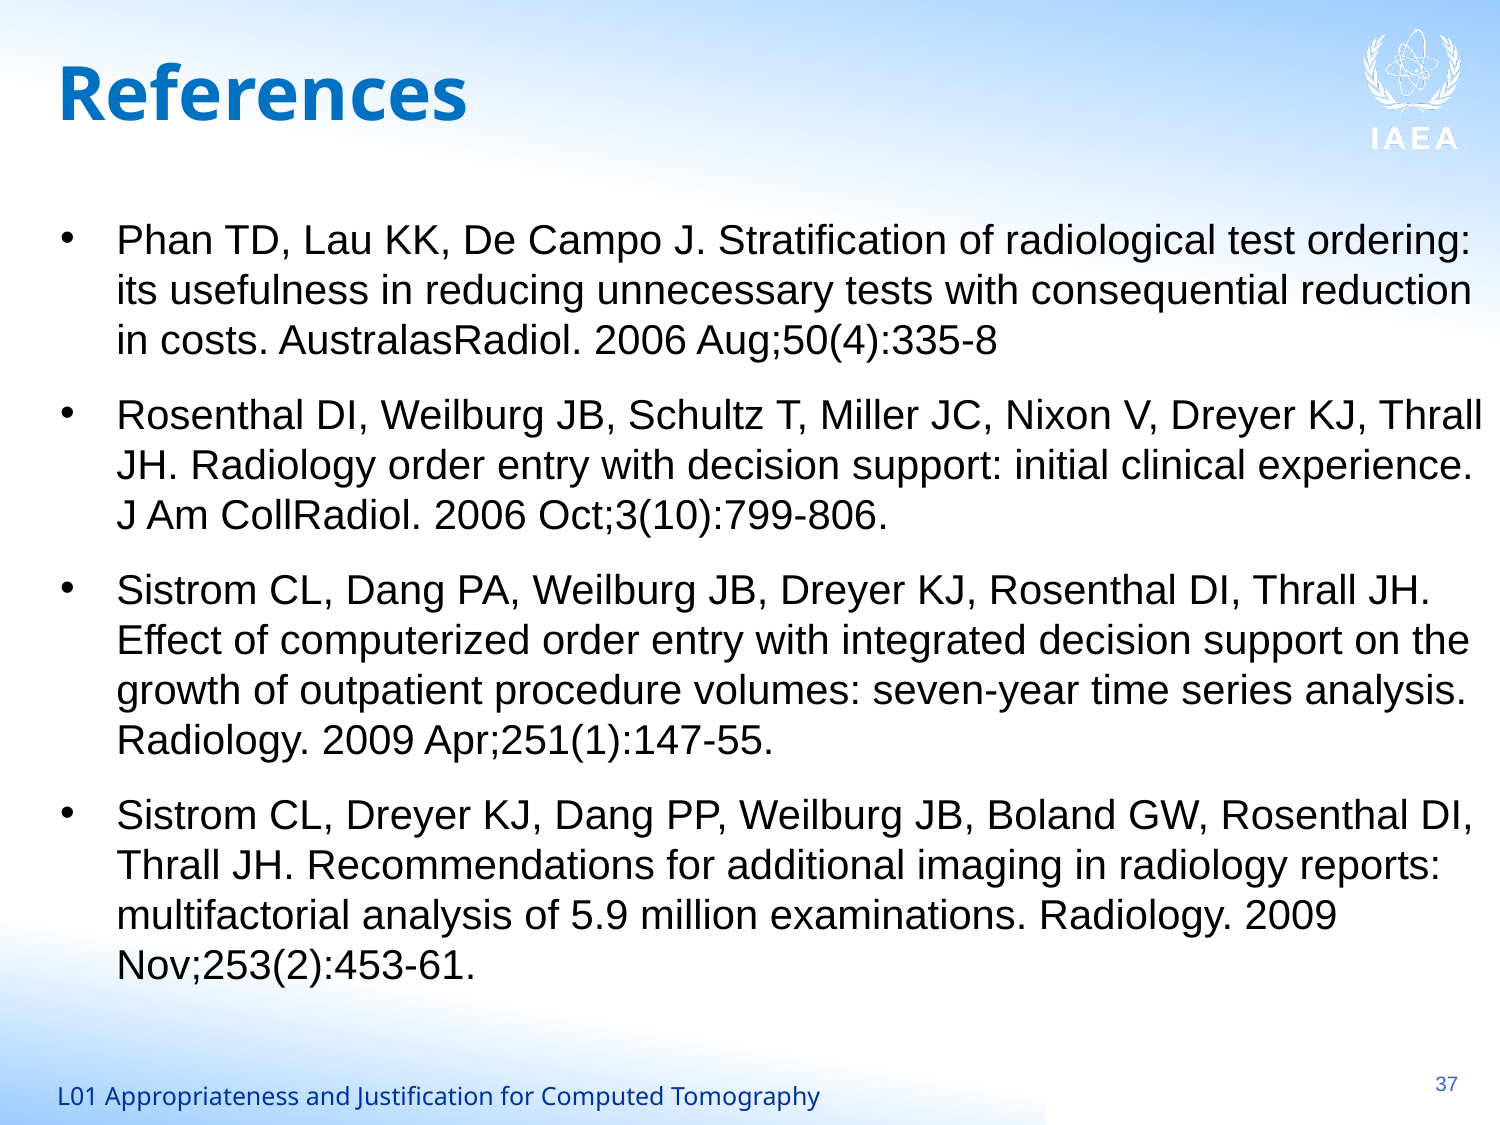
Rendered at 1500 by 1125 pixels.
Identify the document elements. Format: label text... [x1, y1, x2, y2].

picture [1364, 29, 1461, 149]
slide_number 37 [1389, 1063, 1474, 1112]
title References [41, 19, 1364, 161]
list Phan TD, Lau KK, De Campo J. Stratification of radiological test ordering: its usefulness in reducing unnecessary tests with consequential reduction in costs. AustralasRadiol. 2006 Aug;50(4):335-8 Rosenthal DI, Weilburg JB, Schultz T, Miller JC, Nixon V, Dreyer KJ, Thrall JH. Radiology order entry with decision support: initial clinical experience. J Am CollRadiol. 2006 Oct;3(10):799-806. Sistrom CL, Dang PA, Weilburg JB, Dreyer KJ, Rosenthal DI, Thrall JH. Effect of computerized order entry with integrated decision support on the growth of outpatient procedure volumes: seven-year time series analysis. Radiology. 2009 Apr;251(1):147-55. Sistrom CL, Dreyer KJ, Dang PP, Weilburg JB, Boland GW, Rosenthal DI, Thrall JH. Recommendations for additional imaging in radiology reports: multifactorial analysis of 5.9 million examinations. Radiology. 2009 Nov;253(2):453-61. [45, 204, 1500, 1000]
